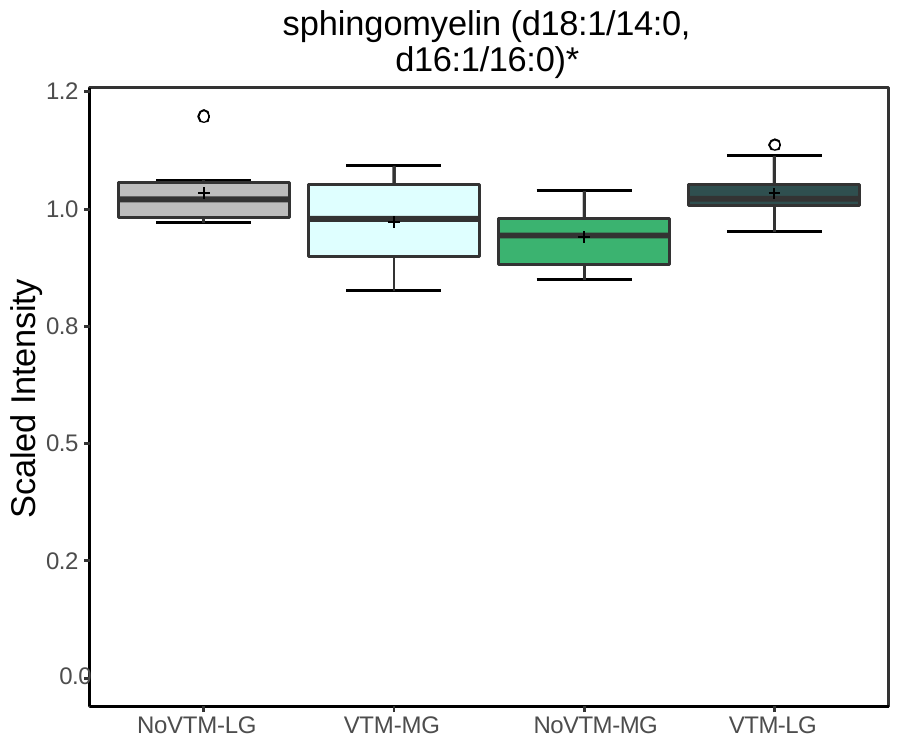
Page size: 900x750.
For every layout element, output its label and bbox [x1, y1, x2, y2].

title [130, 0, 770, 86]
text_box [1, 274, 82, 521]
footer [57, 661, 95, 750]
text_box [44, 543, 82, 574]
text_box [44, 73, 82, 105]
slide_number [134, 713, 290, 750]
text_box [44, 191, 82, 223]
text_box [83, 86, 891, 738]
